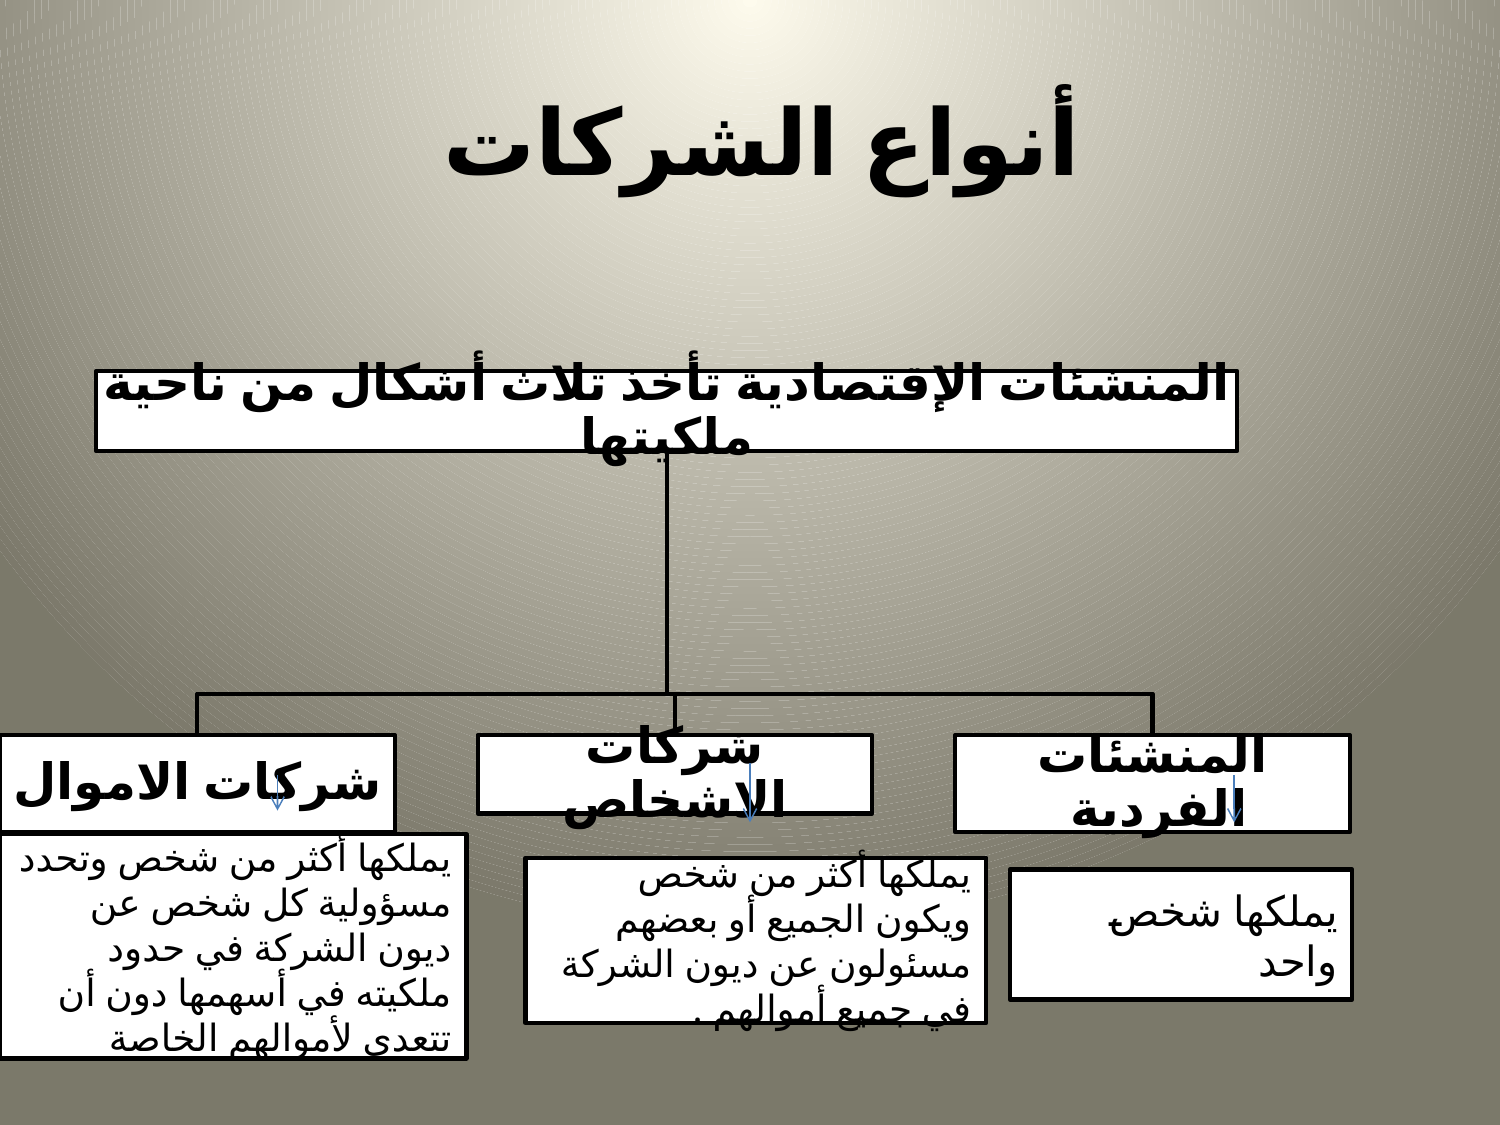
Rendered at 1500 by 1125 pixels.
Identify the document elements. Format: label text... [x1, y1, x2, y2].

title أنواع الشركات [75, 45, 1425, 233]
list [0, 278, 1351, 1125]
